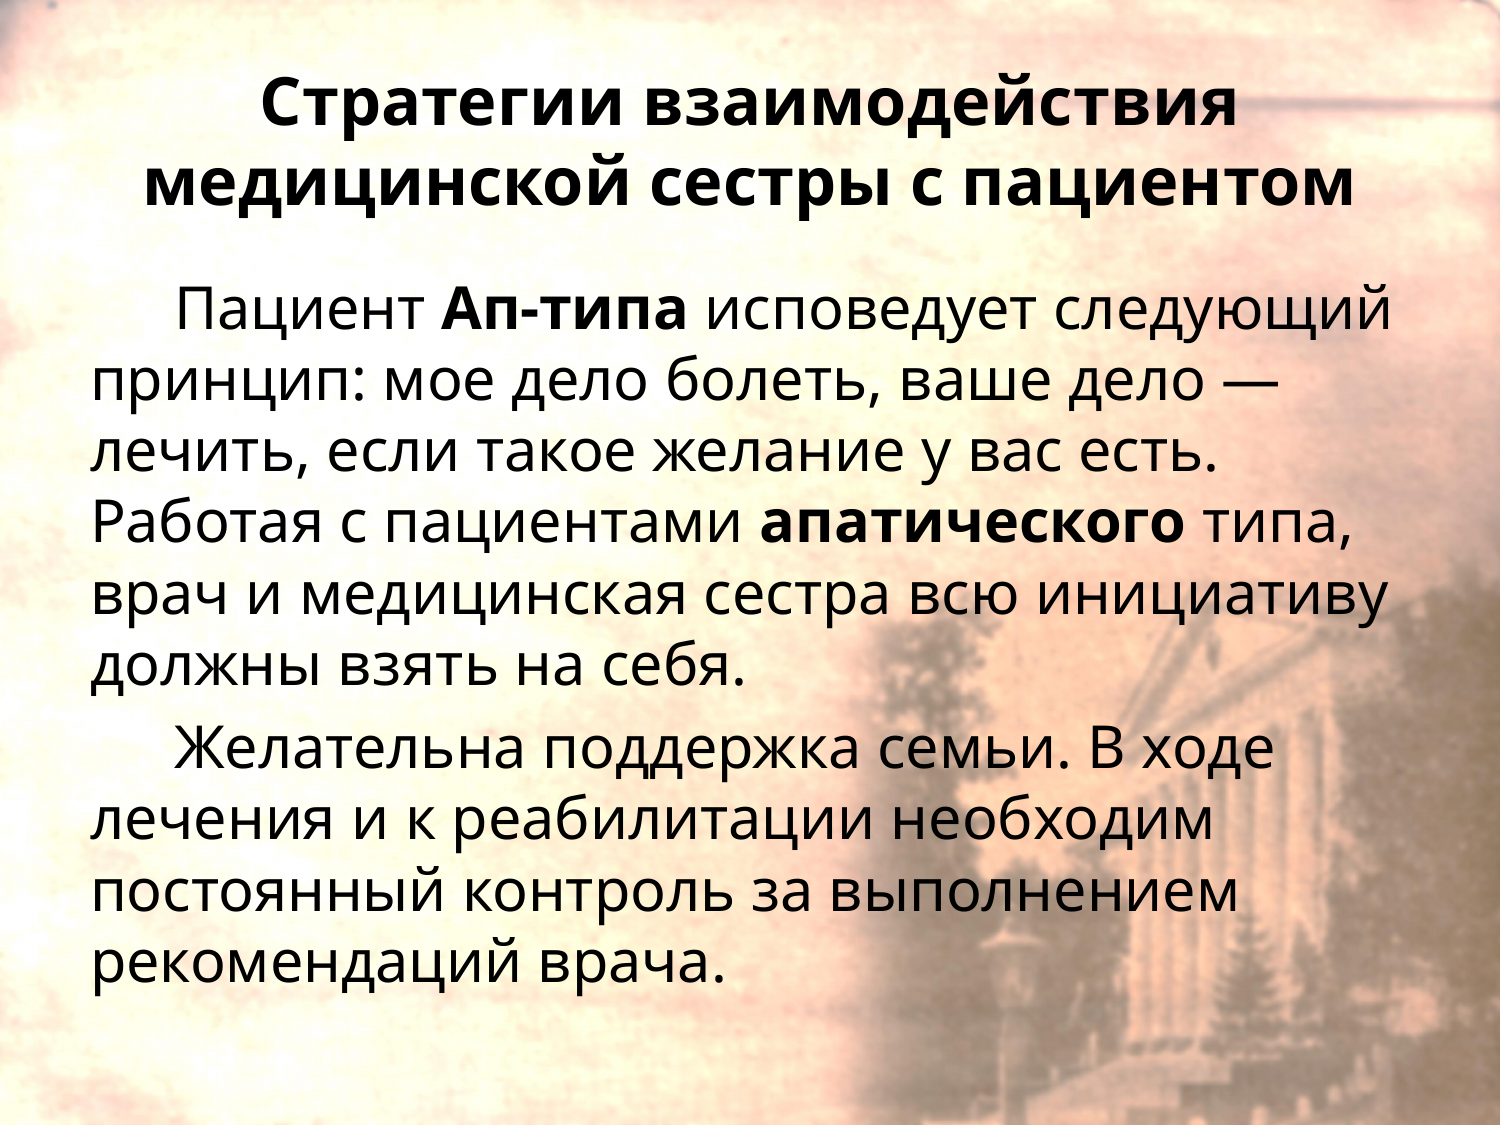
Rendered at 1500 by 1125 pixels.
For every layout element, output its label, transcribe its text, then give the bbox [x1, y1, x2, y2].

title Стратегии взаимодействия медицинской сестры с пациентом [75, 45, 1425, 233]
list Пациент Ап-типа исповедует следующий принцип: мое дело болеть, ваше дело — лечить, если такое желание у вас есть. Работая с пациентами апатического типа, врач и медицинская сестра всю инициативу должны взять на себя. Желательна поддержка семьи. В ходе лечения и к реабилитации необходим постоянный контроль за выполнением рекомендаций врача. [75, 262, 1425, 1005]
picture [0, 0, 1500, 1125]
